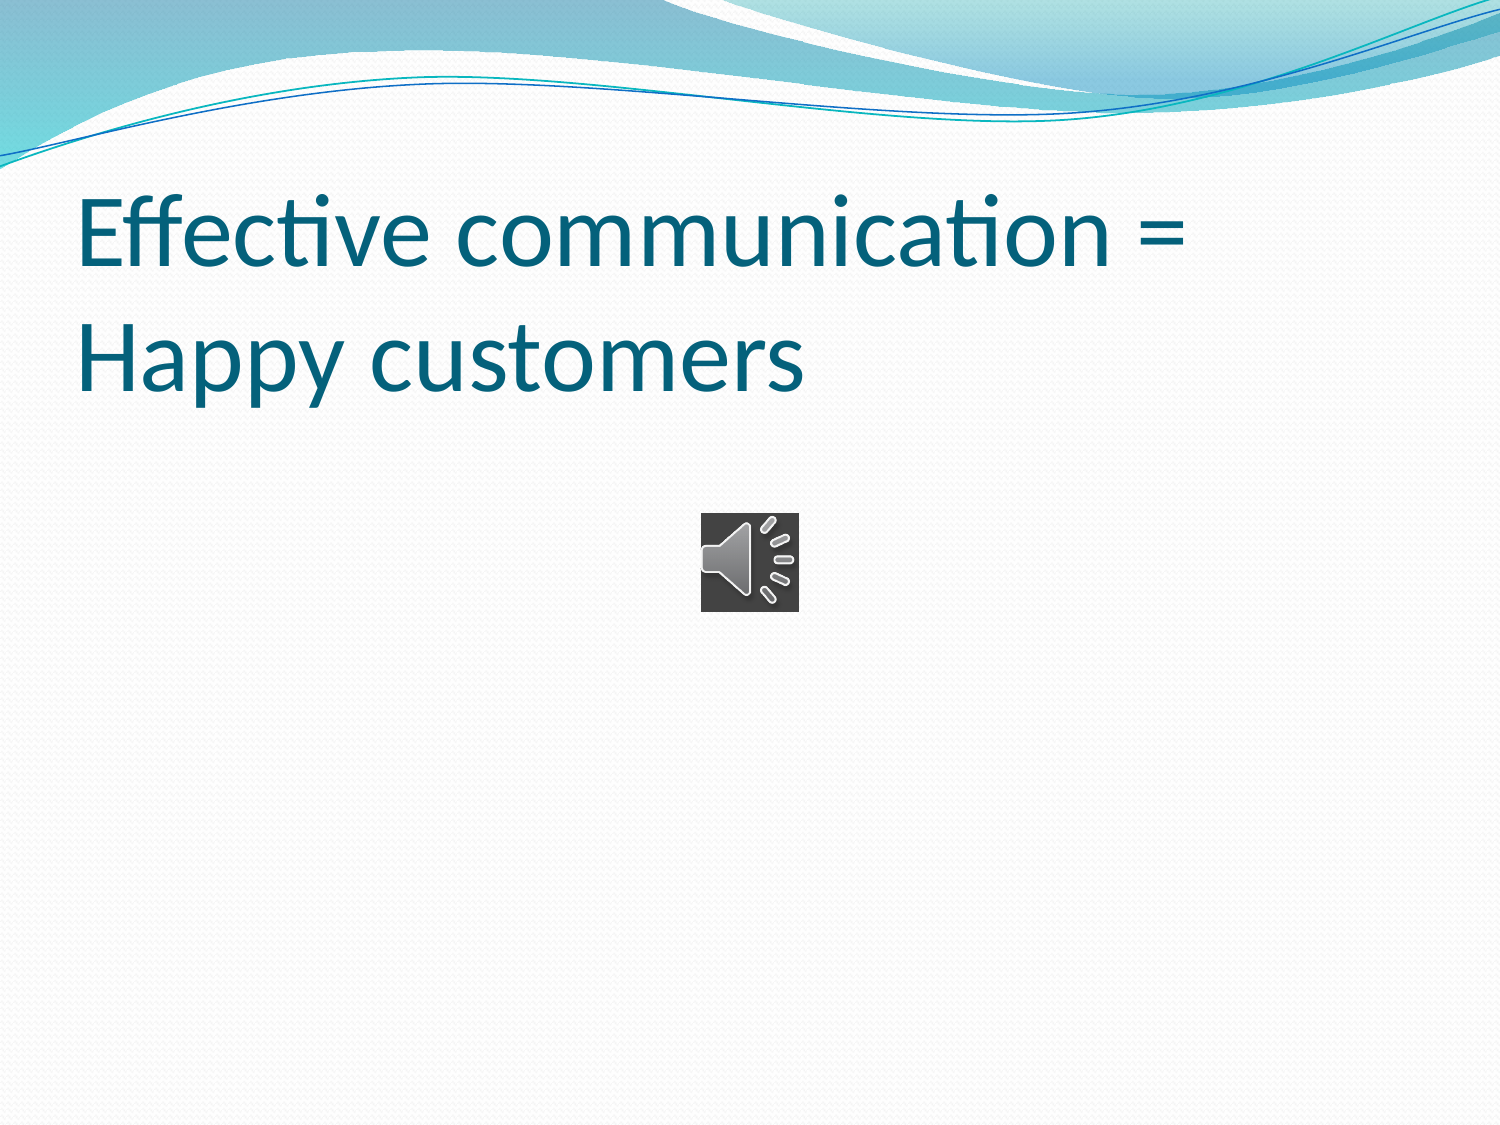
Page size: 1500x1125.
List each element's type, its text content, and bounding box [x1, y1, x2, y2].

title Effective communication = Happy customers [75, 115, 1425, 413]
picture [699, 512, 801, 613]
